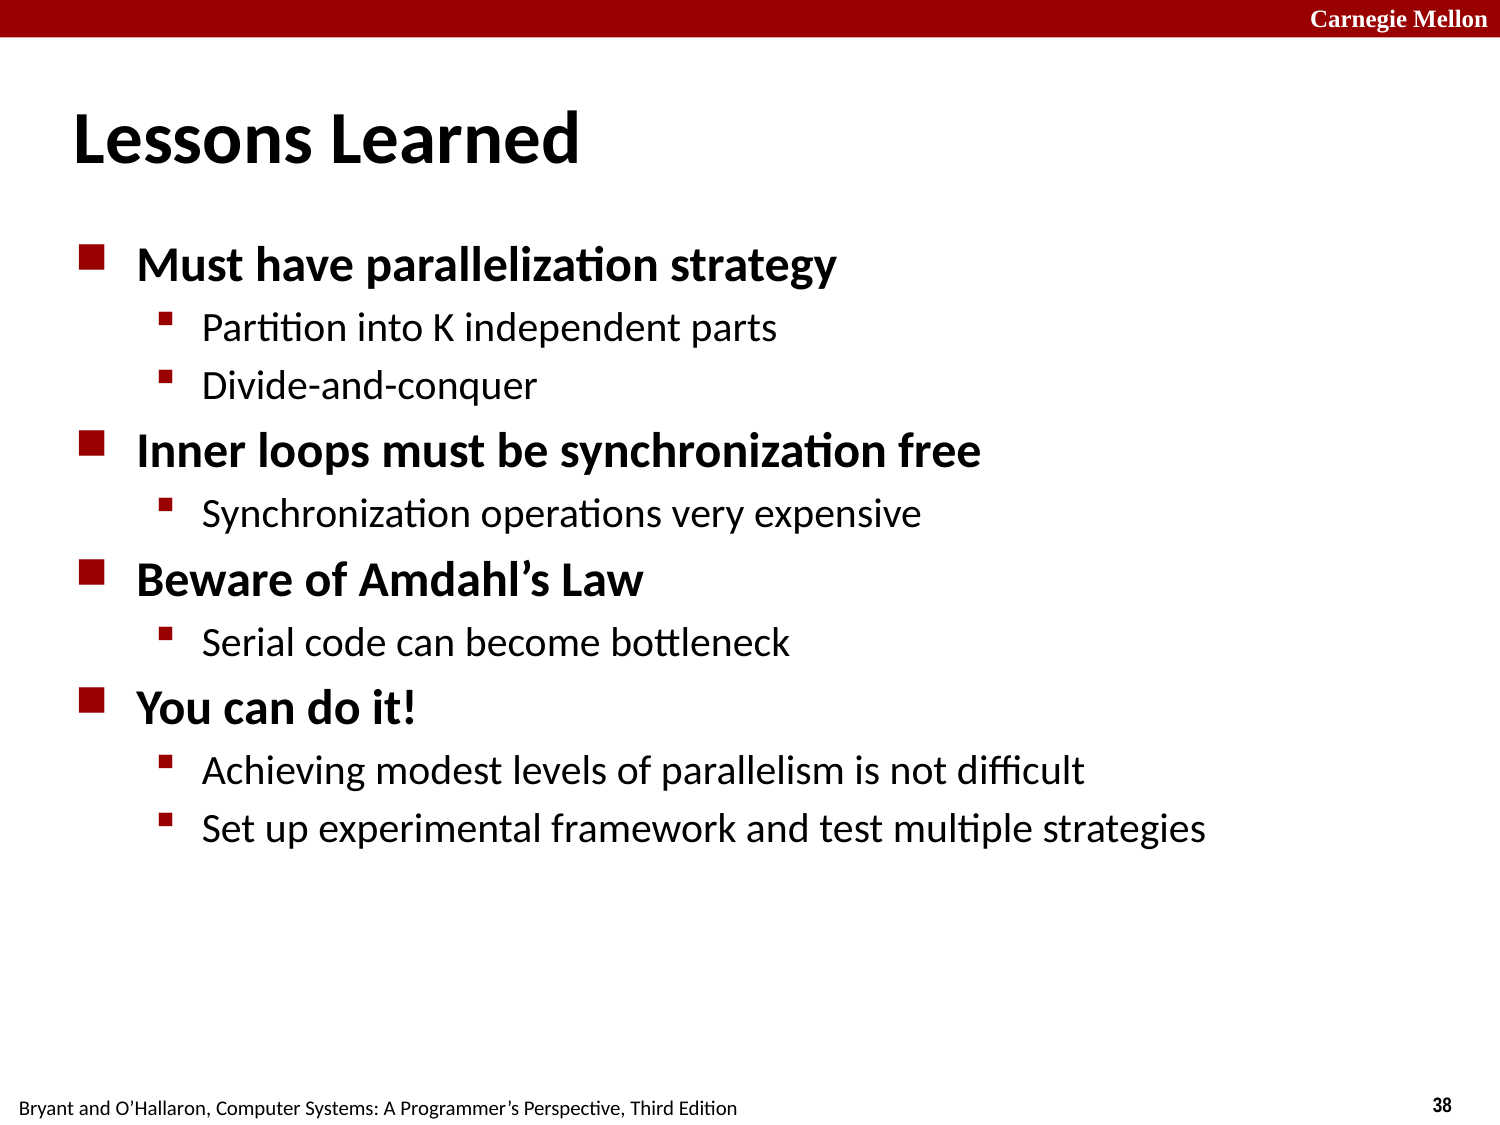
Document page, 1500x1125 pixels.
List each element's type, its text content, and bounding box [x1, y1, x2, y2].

title Lessons Learned [58, 71, 1305, 197]
list Must have parallelization strategy Partition into K independent parts Divide-and-conquer Inner loops must be synchronization free Synchronization operations very expensive Beware of Amdahl’s Law Serial code can become bottleneck You can do it! Achieving modest levels of parallelism is not difficult Set up experimental framework and test multiple strategies [64, 223, 1361, 1040]
